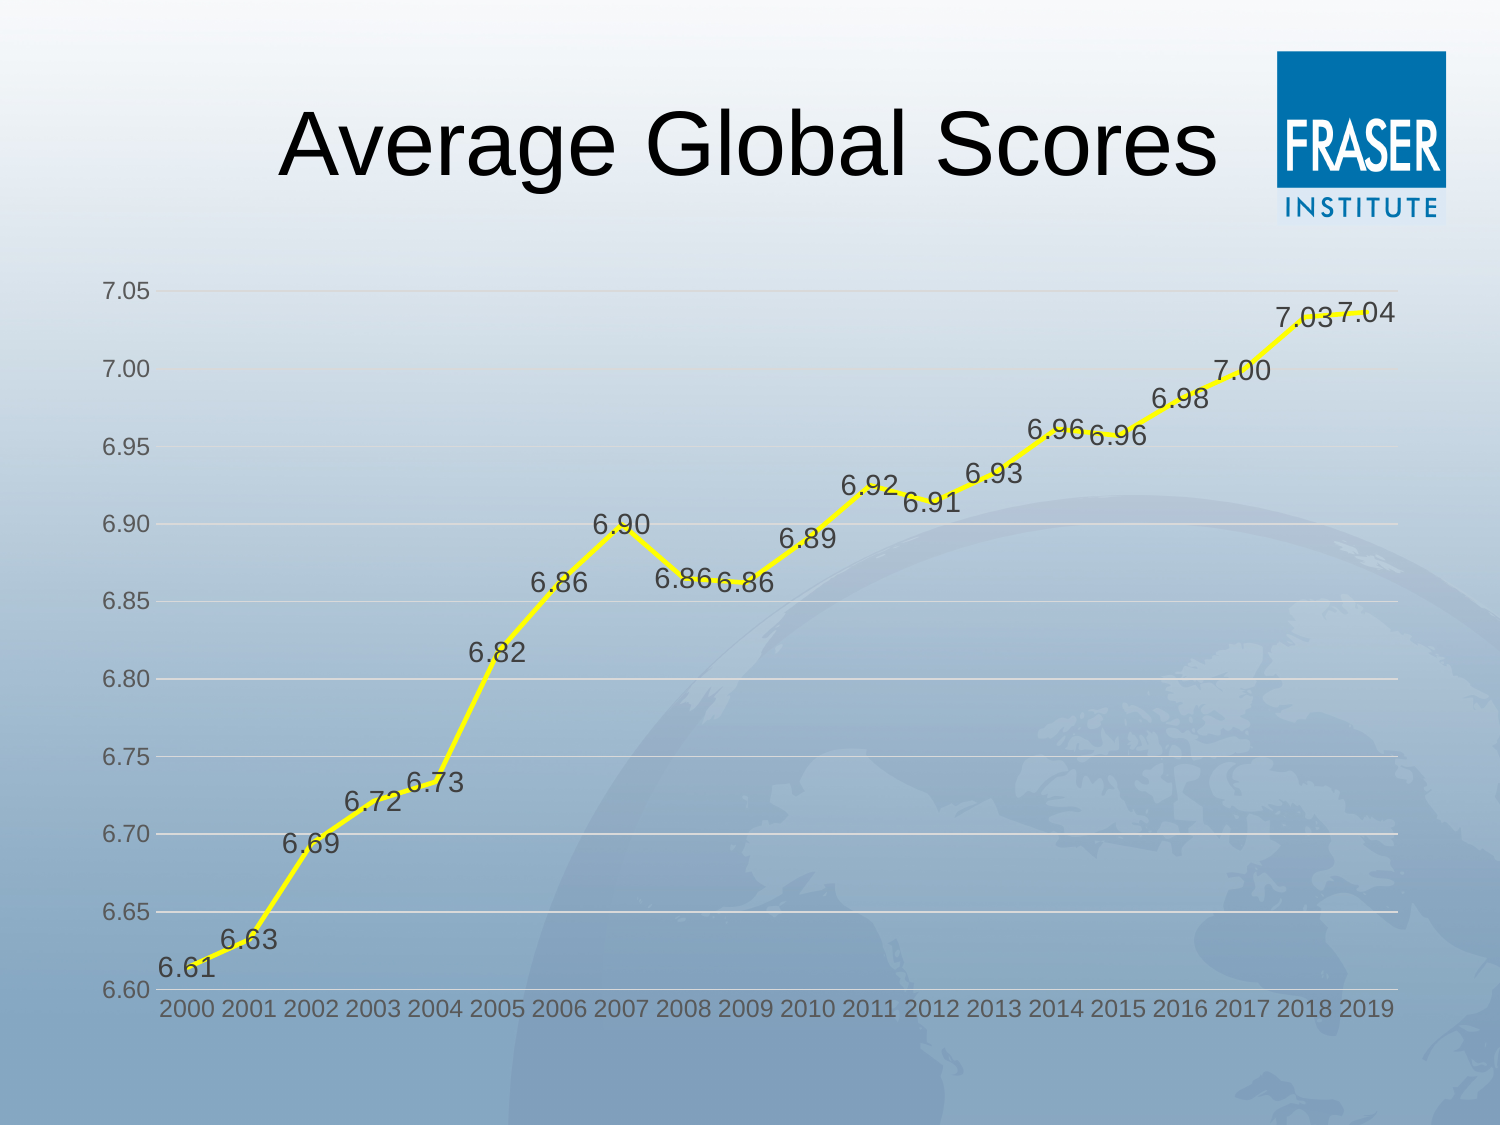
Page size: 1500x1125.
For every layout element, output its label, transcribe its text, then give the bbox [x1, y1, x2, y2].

title Average Global Scores [75, 45, 1425, 233]
chart [74, 262, 1426, 1038]
picture [0, 0, 1500, 1125]
